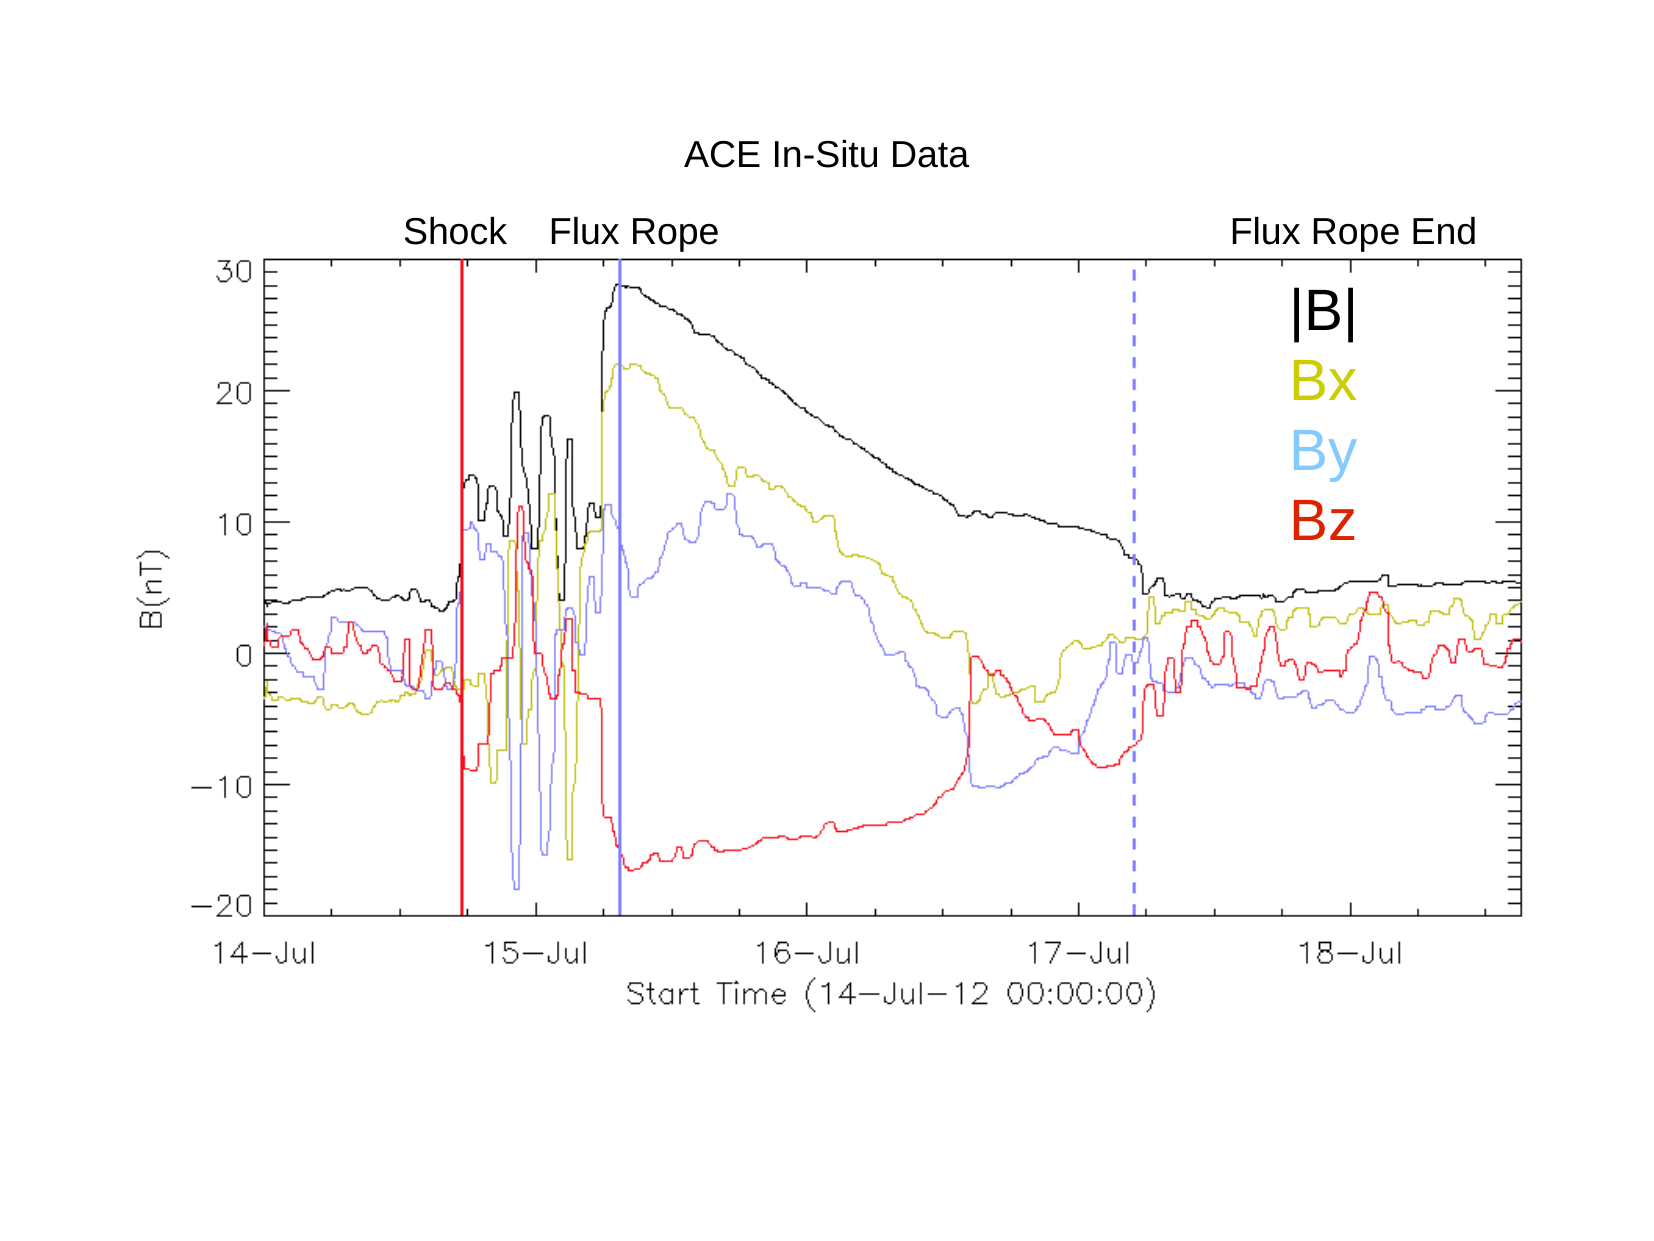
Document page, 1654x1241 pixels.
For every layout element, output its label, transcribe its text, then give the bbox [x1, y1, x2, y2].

text_box ACE In-Situ Data [82, 49, 1571, 196]
picture [76, 197, 1577, 1043]
